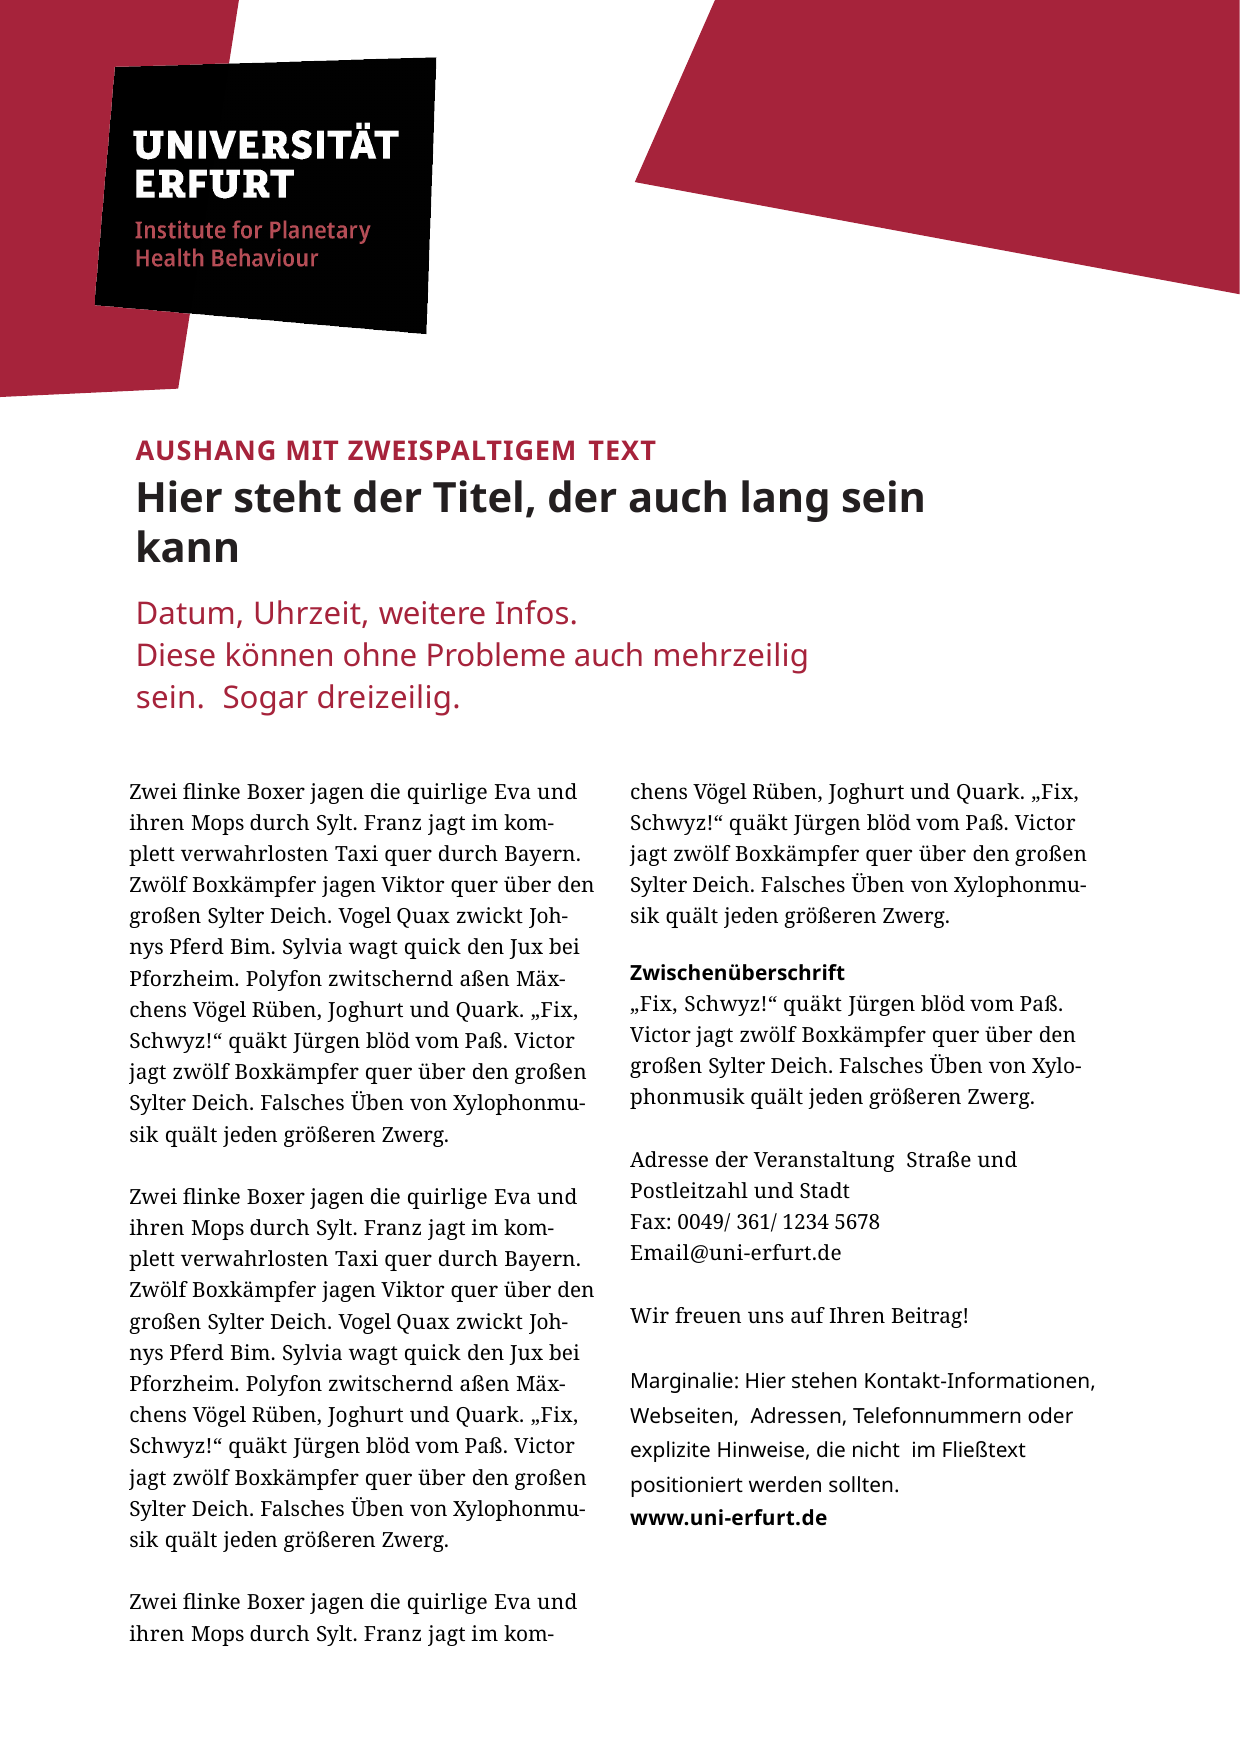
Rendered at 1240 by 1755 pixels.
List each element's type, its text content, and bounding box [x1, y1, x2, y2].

text_box Zwei flinke Boxer jagen die quirlige Eva und ihren Mops durch Sylt. Franz jagt im kom- plett verwahrlosten Taxi quer durch Bayern. Zwölf Boxkämpfer jagen Viktor quer über den großen Sylter Deich. Vogel Quax zwickt Joh- nys Pferd Bim. Sylvia wagt quick den Jux bei Pforzheim. Polyfon zwitschernd aßen Mäx- chens Vögel Rüben, Joghurt und Quark. „Fix, Schwyz!“ quäkt Jürgen blöd vom Paß. Victor jagt zwölf Boxkämpfer quer über den großen Sylter Deich. Falsches Üben von Xylophonmu- sik quält jeden größeren Zwerg. Zwei flinke Boxer jagen die quirlige Eva und ihren Mops durch Sylt. Franz jagt im kom- plett verwahrlosten Taxi quer durch Bayern. Zwölf Boxkämpfer jagen Viktor quer über den großen Sylter Deich. Vogel Quax zwickt Joh- nys Pferd Bim. Sylvia wagt quick den Jux bei Pforzheim. Polyfon zwitschernd aßen Mäx- chens Vögel Rüben, Joghurt und Quark. „Fix, Schwyz!“ quäkt Jürgen blöd vom Paß. Victor jagt zwölf Boxkämpfer quer über den großen Sylter Deich. Falsches Üben von Xylophonmu- sik quält jeden größeren Zwerg. Zwei flinke Boxer jagen die quirlige Eva und ihren Mops durch Sylt. Franz jagt im kom- Pforzheim. Polyfon zwitschernd aßen Mäx- chens Vögel Rüben, Joghurt und Quark. „Fix, Schwyz!“ quäkt Jürgen blöd vom Paß. Victor jagt zwölf Boxkämpfer quer über den großen Sylter Deich. Falsches Üben von Xylophonmu- sik quält jeden größeren Zwerg. Zwischenüberschrift „Fix, Schwyz!“ quäkt Jürgen blöd vom Paß. Victor jagt zwölf Boxkämpfer quer über den großen Sylter Deich. Falsches Üben von Xylo- phonmusik quält jeden größeren Zwerg. Adresse der Veranstaltung Straße und Postleitzahl und Stadt Fax: 0049/ 361/ 1234 5678 Email@uni-erfurt.de Wir freuen uns auf Ihren Beitrag! Marginalie: Hier stehen Kontakt-Informationen, Webseiten, Adressen, Telefonnummern oder explizite Hinweise, die nicht im Fließtext positioniert werden sollten. www.uni-erfurt.de [112, 764, 1120, 1755]
text_box AUSHANG MIT ZWEISPALTIGEM TEXT Hier steht der Titel, der auch lang sein kann Datum, Uhrzeit, weitere Infos. Diese können ohne Probleme auch mehrzeilig sein. Sogar dreizeilig. [132, 433, 966, 715]
picture [94, 34, 465, 363]
